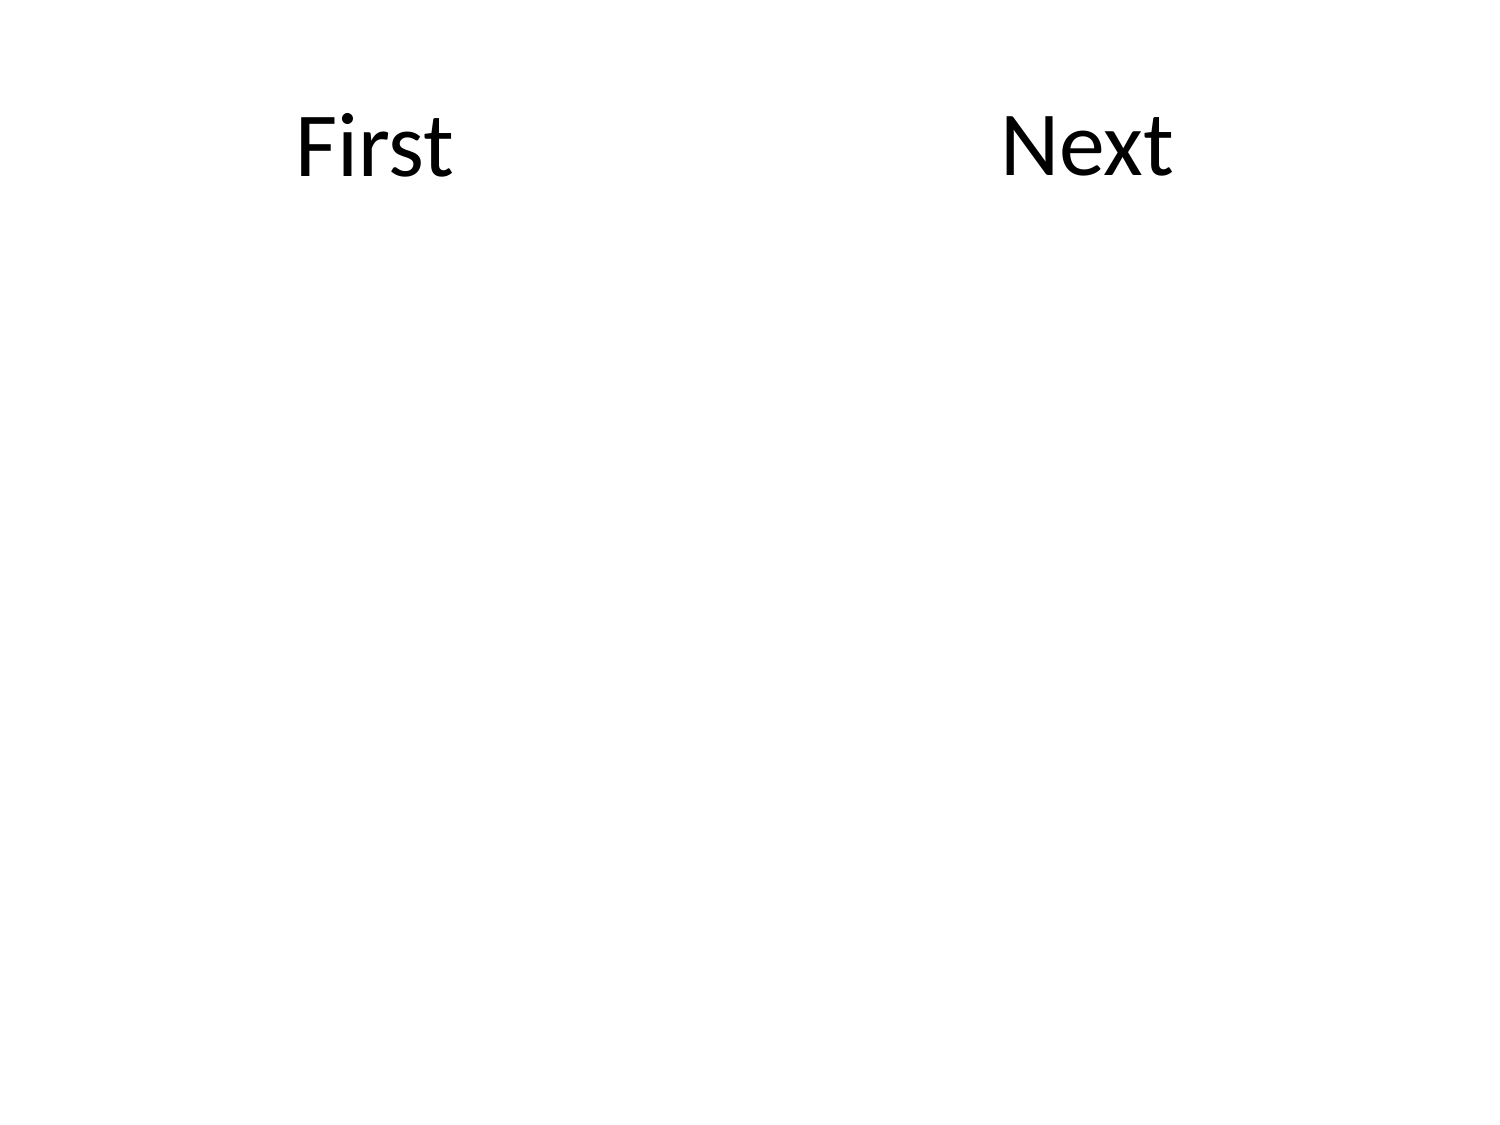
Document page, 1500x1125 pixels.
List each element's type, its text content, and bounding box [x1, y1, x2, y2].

title First [112, 46, 638, 234]
text_box Next [824, 44, 1350, 233]
